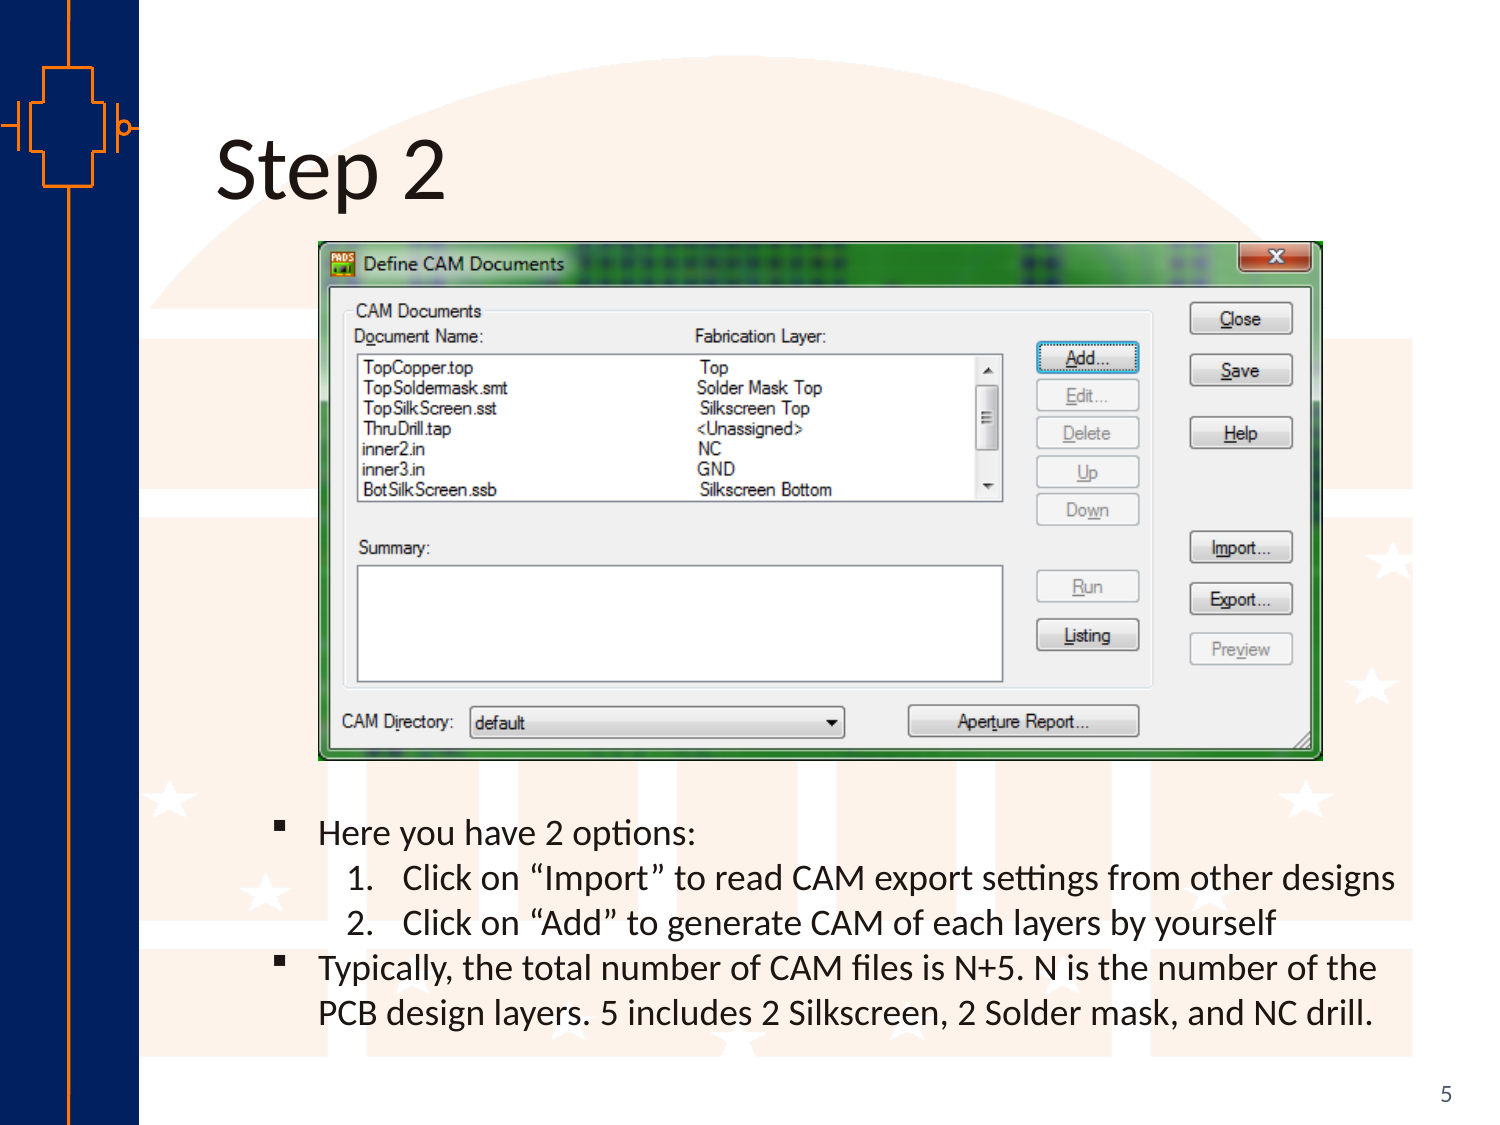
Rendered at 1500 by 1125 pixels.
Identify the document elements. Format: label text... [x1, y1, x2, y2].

slide_number 5 [1425, 1062, 1488, 1123]
picture [318, 241, 1323, 761]
title Step 2 [200, 37, 1388, 225]
text_box Here you have 2 options: Click on “Import” to read CAM export settings from other designs Click on “Add” to generate CAM of each layers by yourself Typically, the total number of CAM files is N+5. N is the number of the PCB design layers. 5 includes 2 Silkscreen, 2 Solder mask, and NC drill. [256, 800, 1425, 1041]
